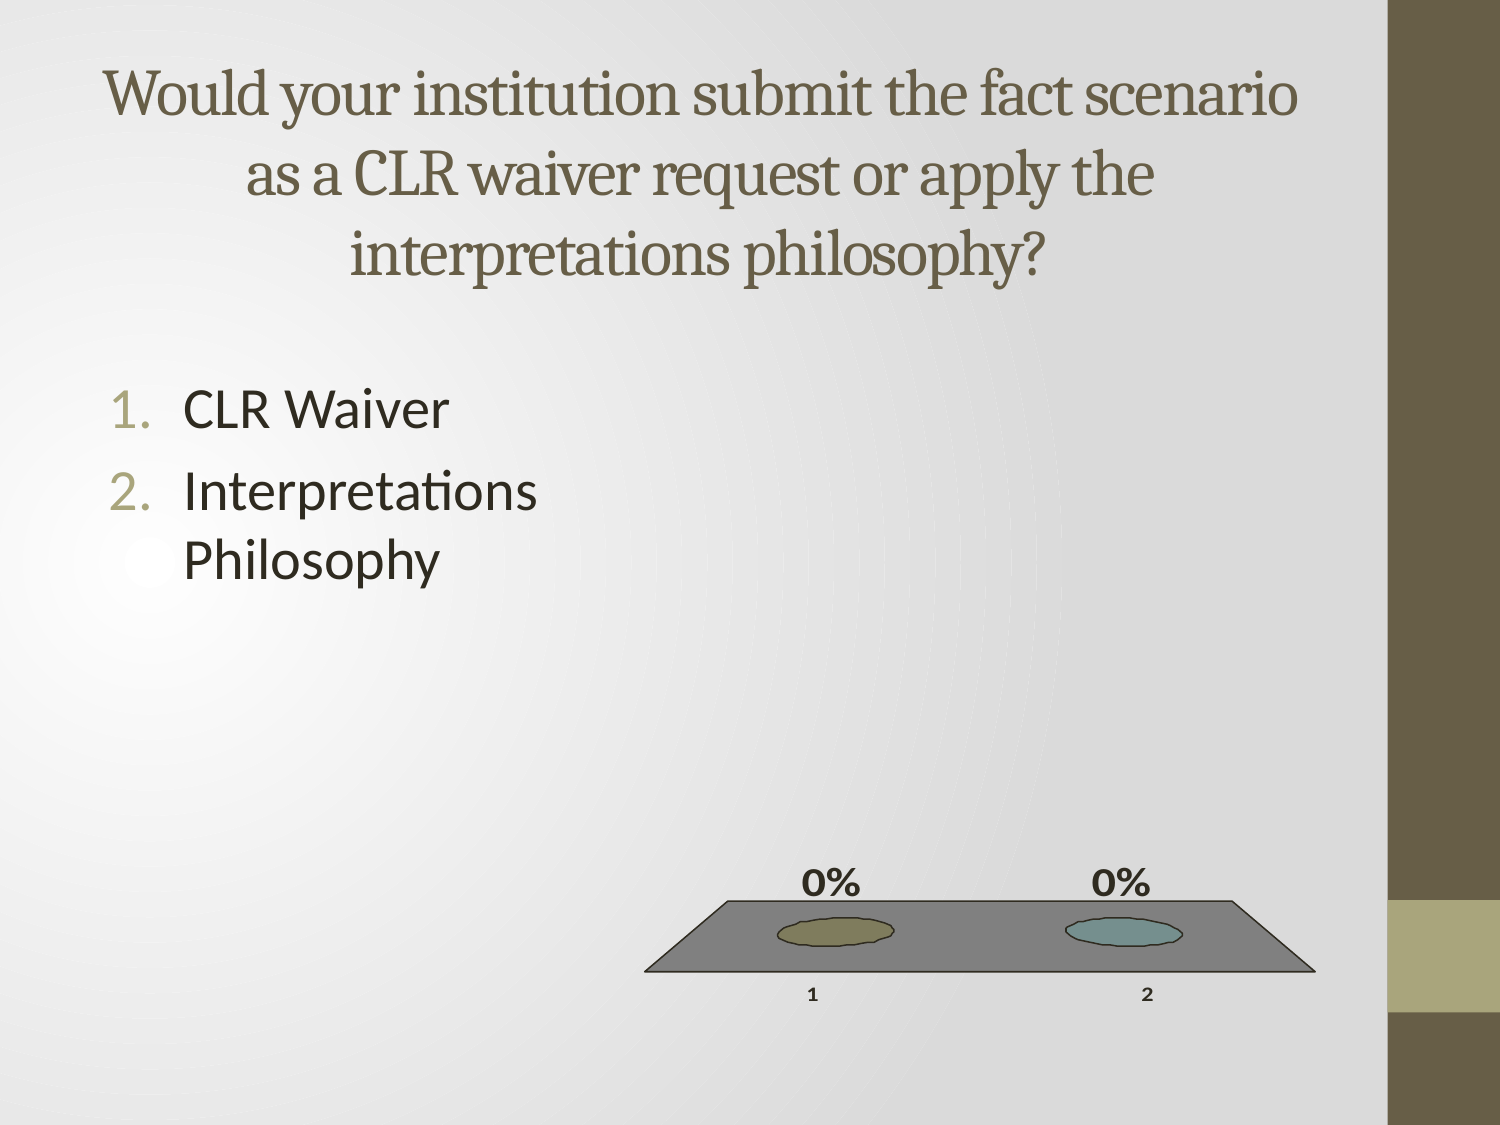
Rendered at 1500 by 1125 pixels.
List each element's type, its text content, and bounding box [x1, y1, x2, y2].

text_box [624, 349, 1351, 1045]
list CLR Waiver Interpretations Philosophy [75, 362, 621, 800]
title Would your institution submit the fact scenario as a CLR waiver request or apply the interpretations philosophy? [75, 75, 1325, 263]
